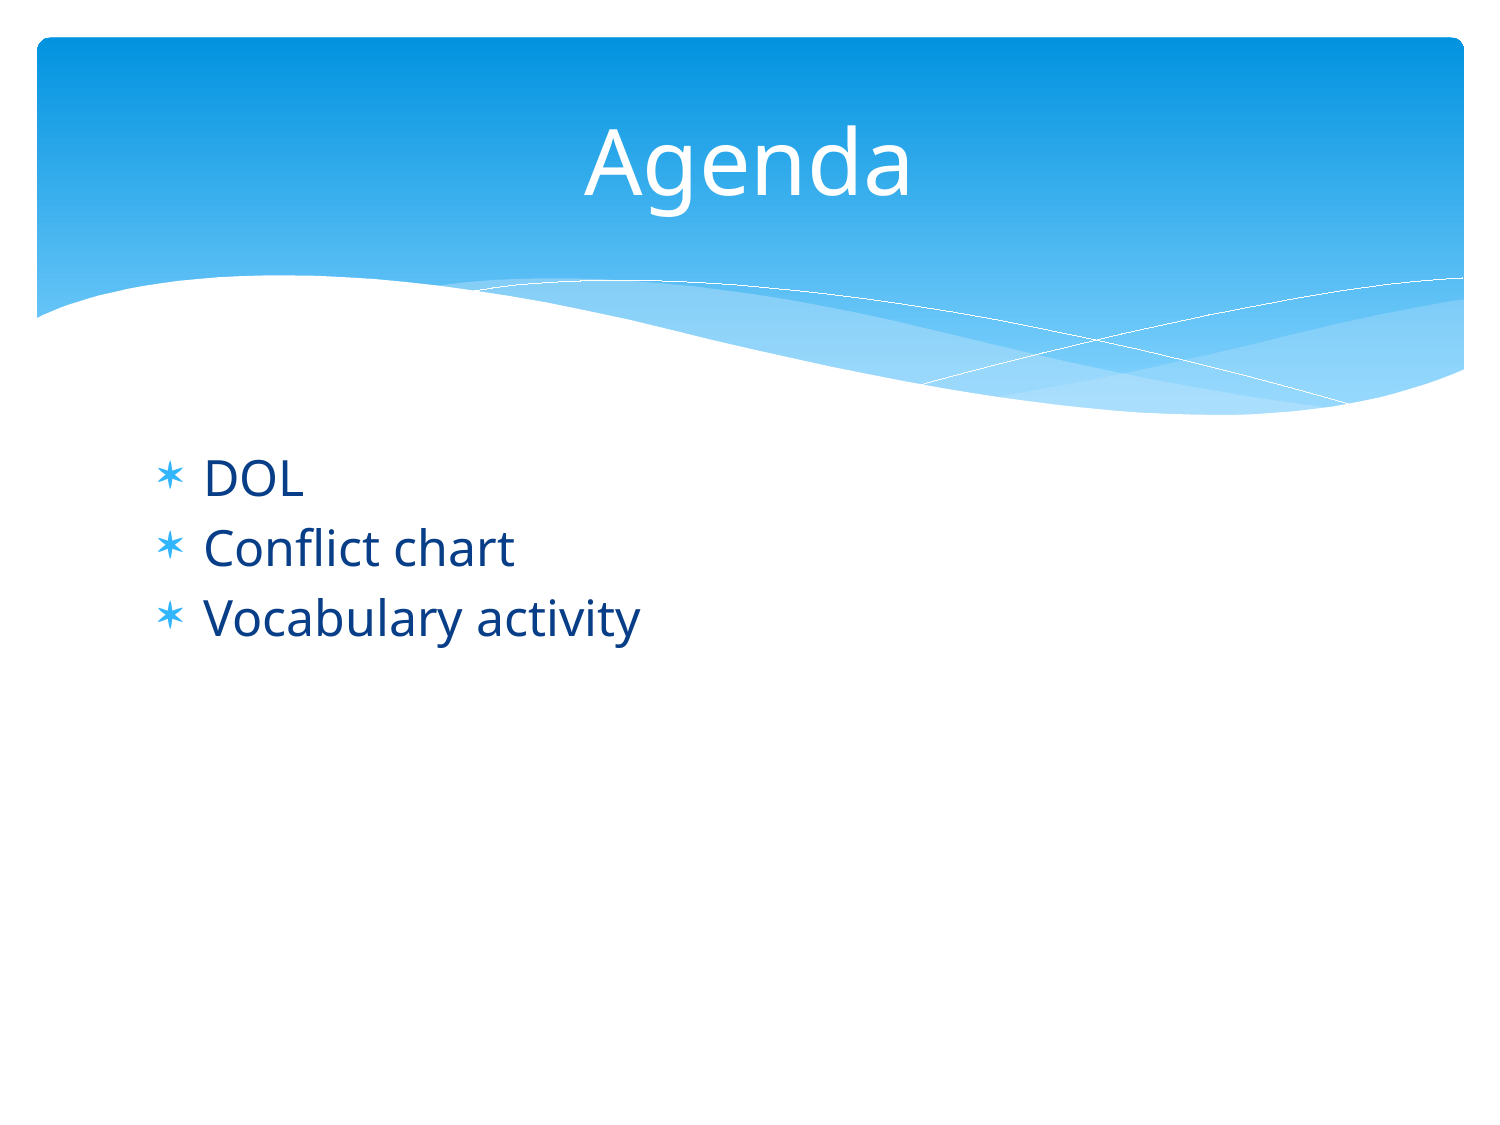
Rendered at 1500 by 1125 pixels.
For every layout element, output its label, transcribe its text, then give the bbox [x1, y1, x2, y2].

list DOL Conflict chart Vocabulary activity [143, 438, 1359, 1005]
title Agenda [75, 55, 1425, 261]
